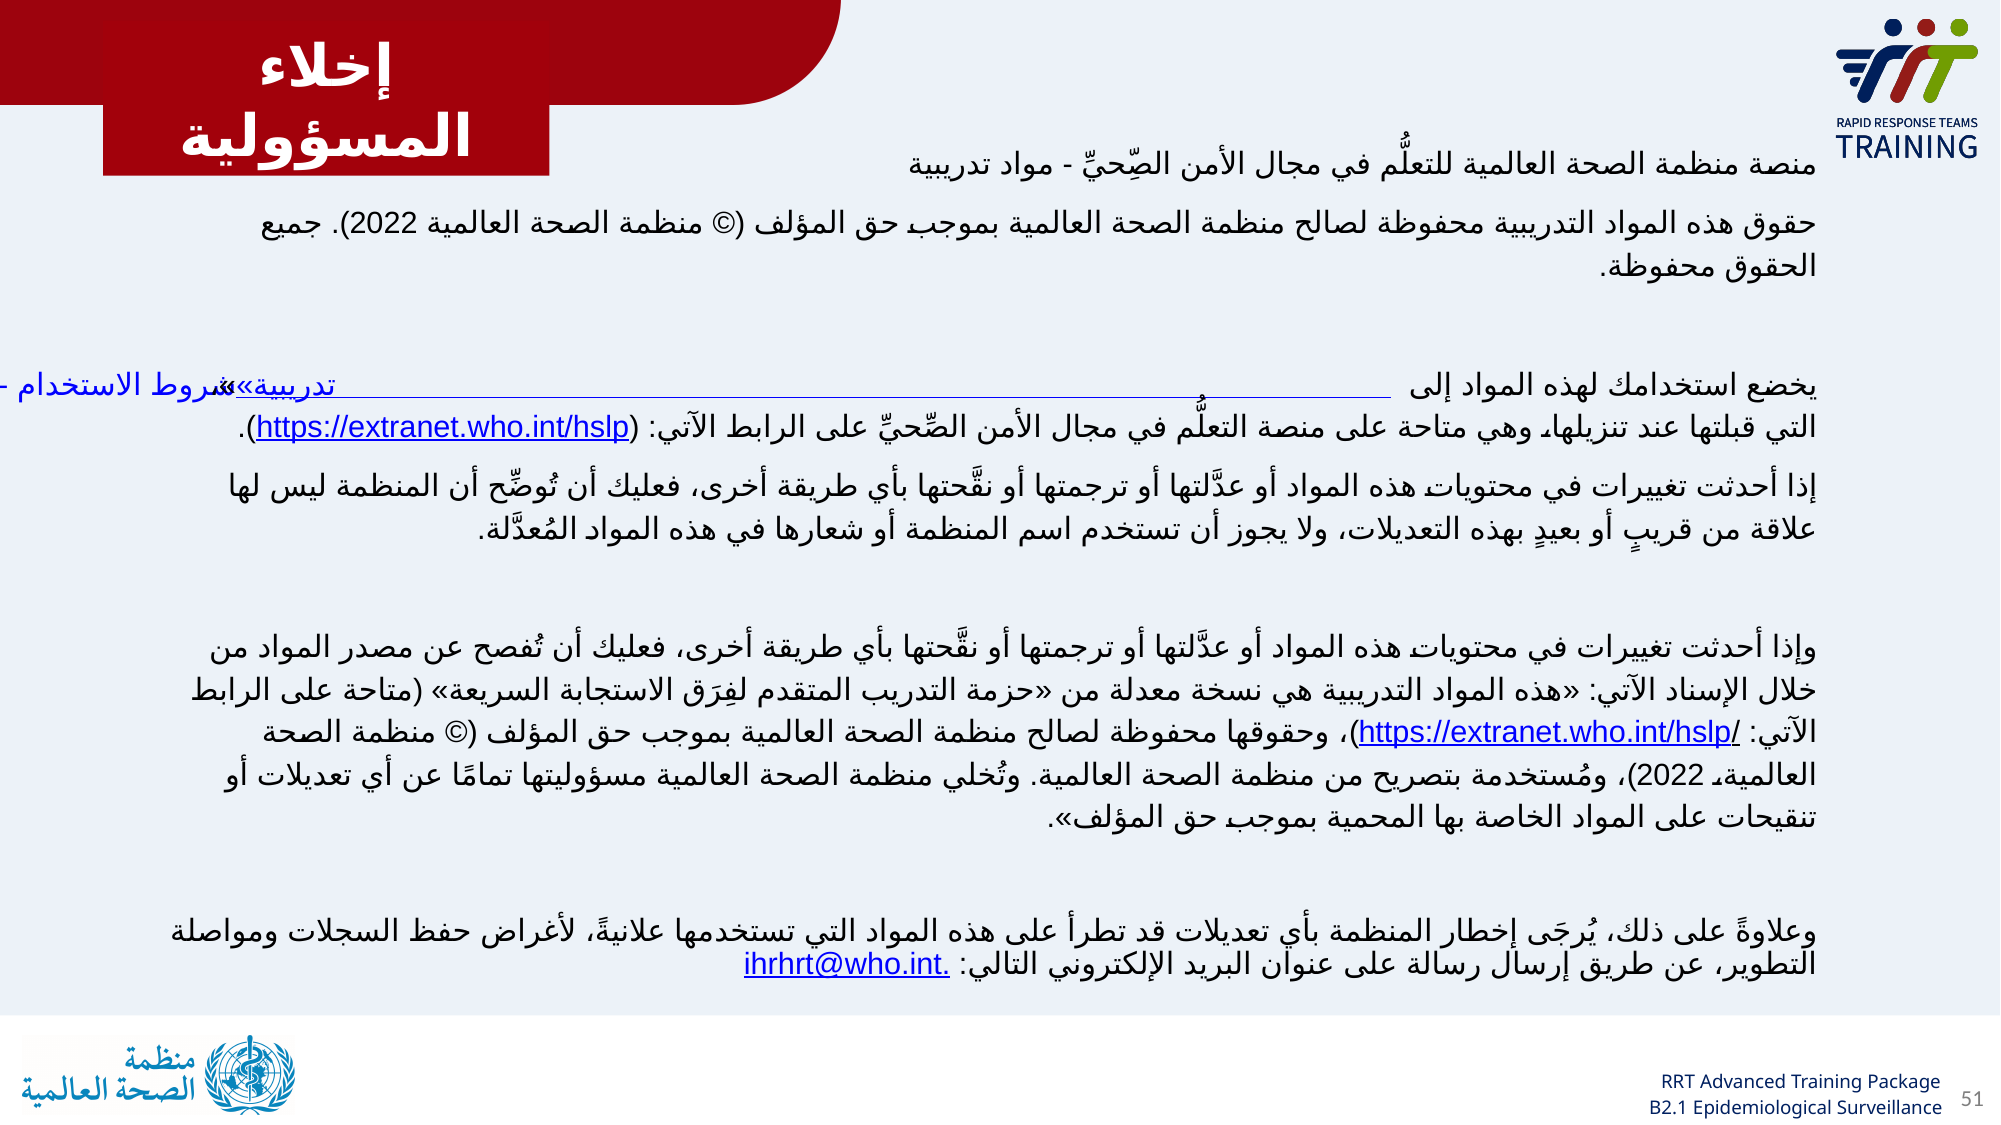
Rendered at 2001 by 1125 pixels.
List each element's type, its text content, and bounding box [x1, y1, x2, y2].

text_box إخلاء المسؤولية [103, 20, 550, 176]
picture [22, 1035, 295, 1115]
picture [1835, 19, 1978, 167]
picture [252, 1050, 258, 1059]
list منصة منظمة الصحة العالمية للتعلُّم في مجال الأمن الصِّحيِّ - مواد تدريبية حقوق هذه المواد التدريبية محفوظة لصالح منظمة الصحة العالمية بموجب حق المؤلف (© منظمة الصحة العالمية 2022). جميع الحقوق محفوظة. يخضع استخدامك لهذه المواد إلى «شروط الاستخدام - منصة منظمة الصحة العالمية للتعلُّم في مجال الأمن الصِّحيِّ، مواد تدريبية»، التي قبلتها عند تنزيلها، وهي متاحة على منصة التعلُّم في مجال الأمن الصِّحيِّ على الرابط الآتي: (https://extranet.who.int/hslp). إذا أحدثت تغييرات في محتويات هذه المواد أو عدَّلتها أو ترجمتها أو نقَّحتها بأي طريقة أخرى، فعليك أن تُوضِّح أن المنظمة ليس لها علاقة من قريبٍ أو بعيدٍ بهذه التعديلات، ولا يجوز أن تستخدم اسم المنظمة أو شعارها في هذه المواد المُعدَّلة. وإذا أحدثت تغييرات في محتويات هذه المواد أو عدَّلتها أو ترجمتها أو نقَّحتها بأي طريقة أخرى، فعليك أن تُفصح عن مصدر المواد من خلال الإسناد الآتي: «هذه المواد التدريبية هي نسخة معدلة من «حزمة التدريب المتقدم لفِرَق الاستجابة السريعة» (متاحة على الرابط الآتي: https://extranet.who.int/hslp/)، وحقوقها محفوظة لصالح منظمة الصحة العالمية بموجب حق المؤلف (© منظمة الصحة العالمية، 2022)، ومُستخدمة بتصريح من منظمة الصحة العالمية. وتُخلي منظمة الصحة العالمية مسؤوليتها تمامًا عن أي تعديلات أو تنقيحات على المواد الخاصة بها المحمية بموجب حق المؤلف». وعلاوةً على ذلك، يُرجَى إخطار المنظمة بأي تعديلات قد تطرأ على هذه المواد التي تستخدمها علانيةً، لأغراض حفظ السجلات ومواصلة التطوير، عن طريق إرسال رسالة على عنوان البريد الإلكتروني التالي: ihrhrt@who.int. [158, 137, 1818, 993]
picture [0, 0, 841, 105]
